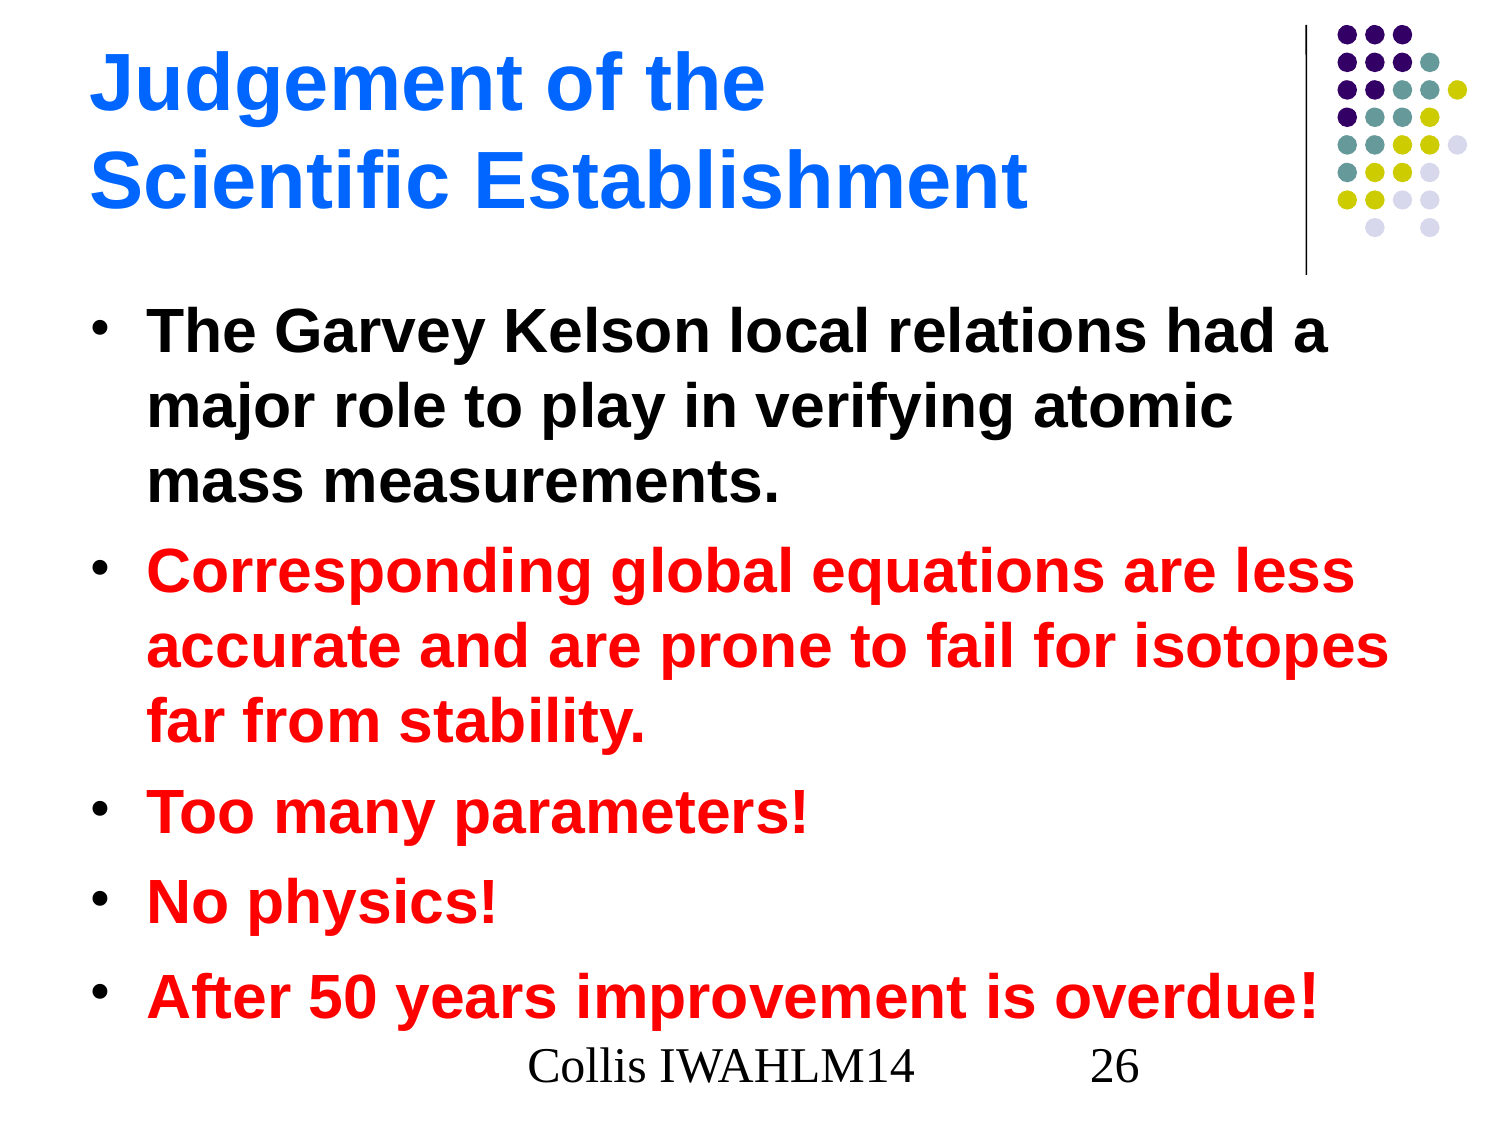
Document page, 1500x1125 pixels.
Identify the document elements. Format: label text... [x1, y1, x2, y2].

title Judgement of the Scientific Establishment [75, 20, 1313, 233]
slide_number 26 [1074, 1025, 1425, 1101]
footer Collis IWAHLM14 [512, 1025, 988, 1101]
list The Garvey Kelson local relations had a major role to play in verifying atomic mass measurements. Corresponding global equations are less accurate and are prone to fail for isotopes far from stability. Too many parameters! No physics! After 50 years improvement is overdue! [75, 282, 1425, 1006]
